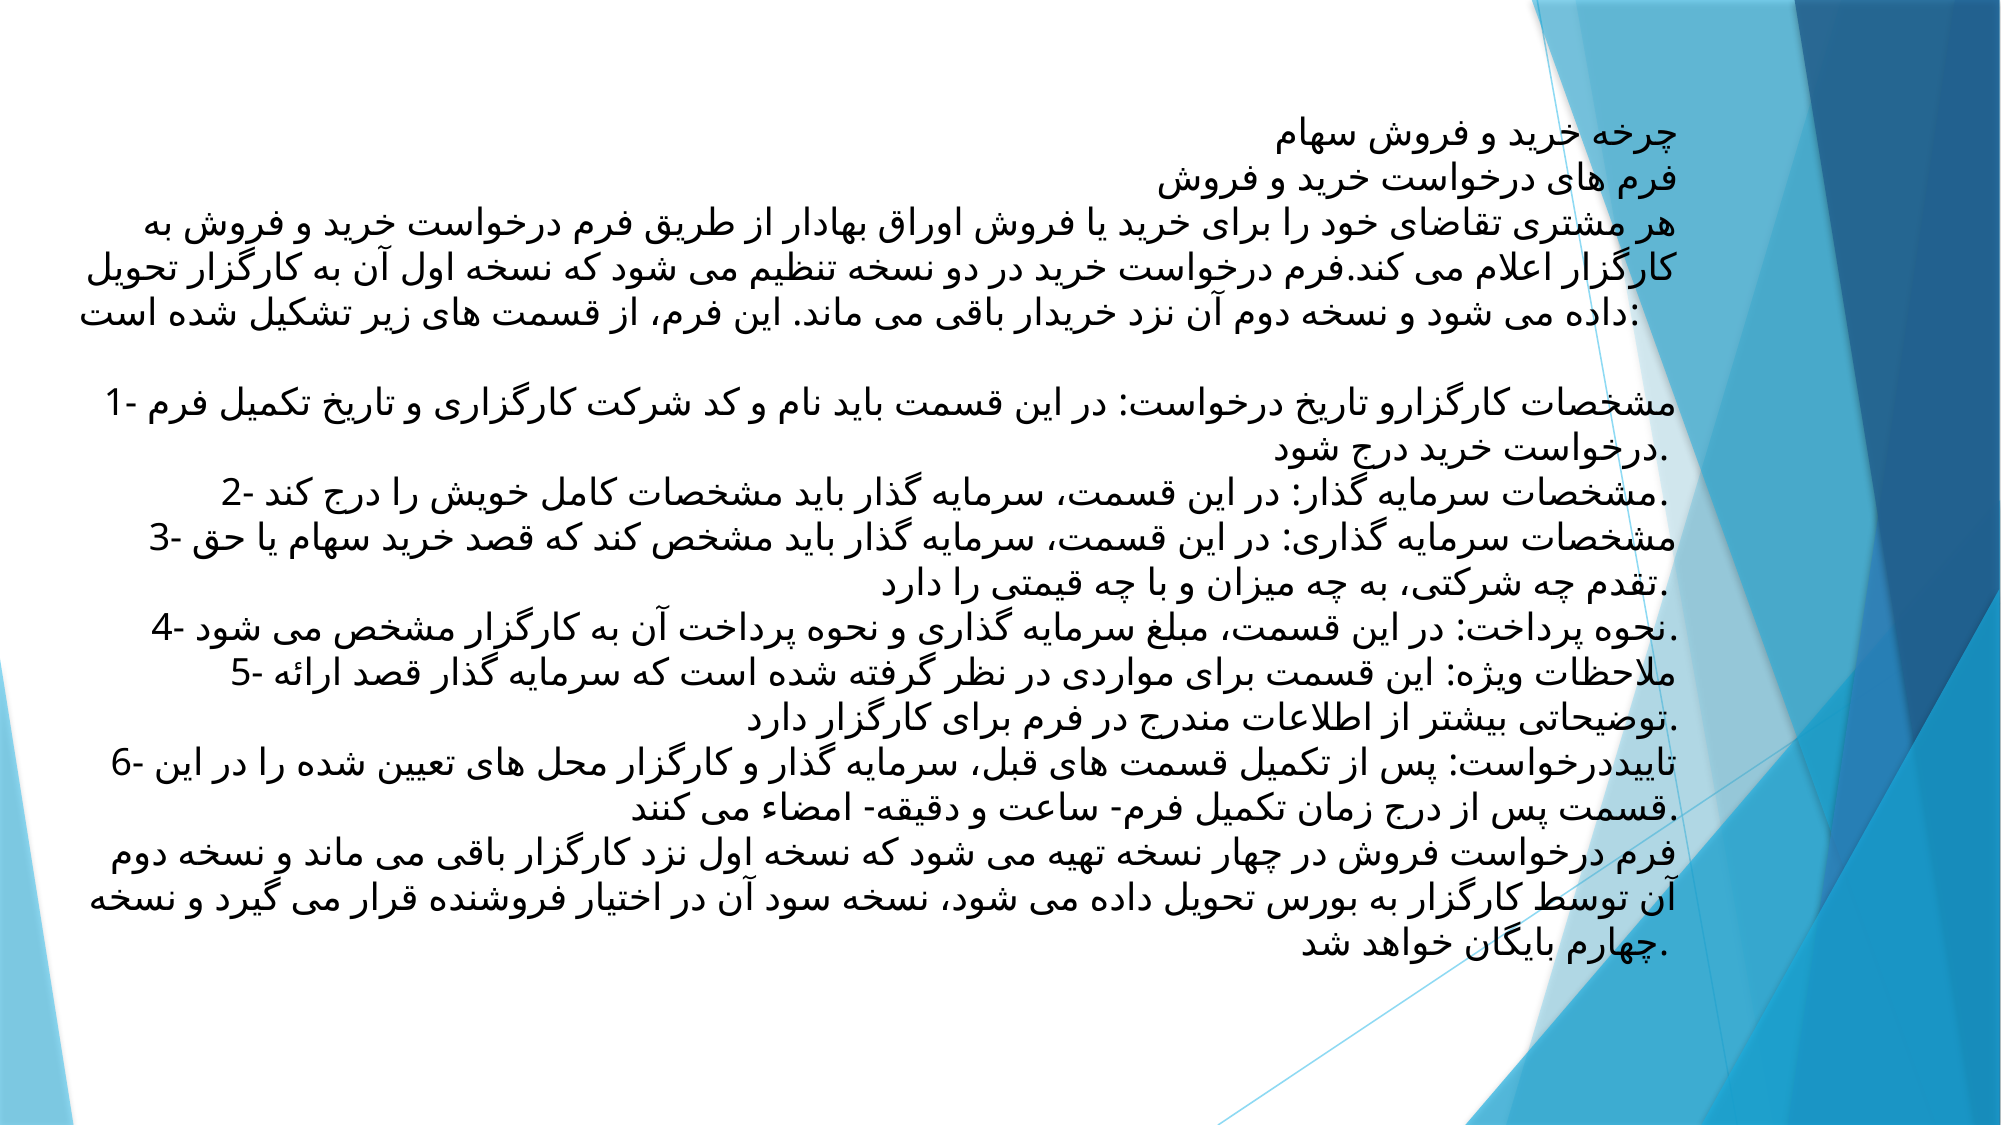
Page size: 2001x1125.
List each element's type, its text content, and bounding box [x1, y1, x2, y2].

text_box چرخه خرید و فروش سهام فرم های درخواست خرید و فروش هر مشتری تقاضای خود را برای خرید یا فروش اوراق بهادار از طریق فرم درخواست خرید و فروش به کارگزار اعلام می کند.فرم درخواست خرید در دو نسخه تنظیم می شود که نسخه اول آن به کارگزار تحویل داده می شود و نسخه دوم آن نزد خریدار باقی می ماند. این فرم، از قسمت های زیر تشکیل شده است: 1- مشخصات کارگزارو تاریخ درخواست: در این قسمت باید نام و کد شرکت کارگزاری و تاریخ تکمیل فرم درخواست خرید درج شود. 2- مشخصات سرمایه گذار: در این قسمت، سرمایه گذار باید مشخصات کامل خویش را درج کند. 3- مشخصات سرمایه گذاری: در این قسمت، سرمایه گذار باید مشخص کند که قصد خرید سهام یا حق تقدم چه شرکتی، به چه میزان و با چه قیمتی را دارد. 4- نحوه پرداخت: در این قسمت، مبلغ سرمایه گذاری و نحوه پرداخت آن به کارگزار مشخص می شود. 5- ملاحظات ویژه: این قسمت برای مواردی در نظر گرفته شده است که سرمایه گذار قصد ارائه توضیحاتی بیشتر از اطلاعات مندرج در فرم برای کارگزار دارد. 6- تاییددرخواست: پس از تکمیل قسمت های قبل، سرمایه گذار و کارگزار محل های تعیین شده را در این قسمت پس از درج زمان تکمیل فرم- ساعت و دقیقه- امضاء می کنند. فرم درخواست فروش در چهار نسخه تهیه می شود که نسخه اول نزد کارگزار باقی می ماند و نسخه دوم آن توسط کارگزار به بورس تحویل داده می شود، نسخه سود آن در اختیار فروشنده قرار می گیرد و نسخه چهارم بایگان خواهد شد. [56, 100, 1694, 971]
